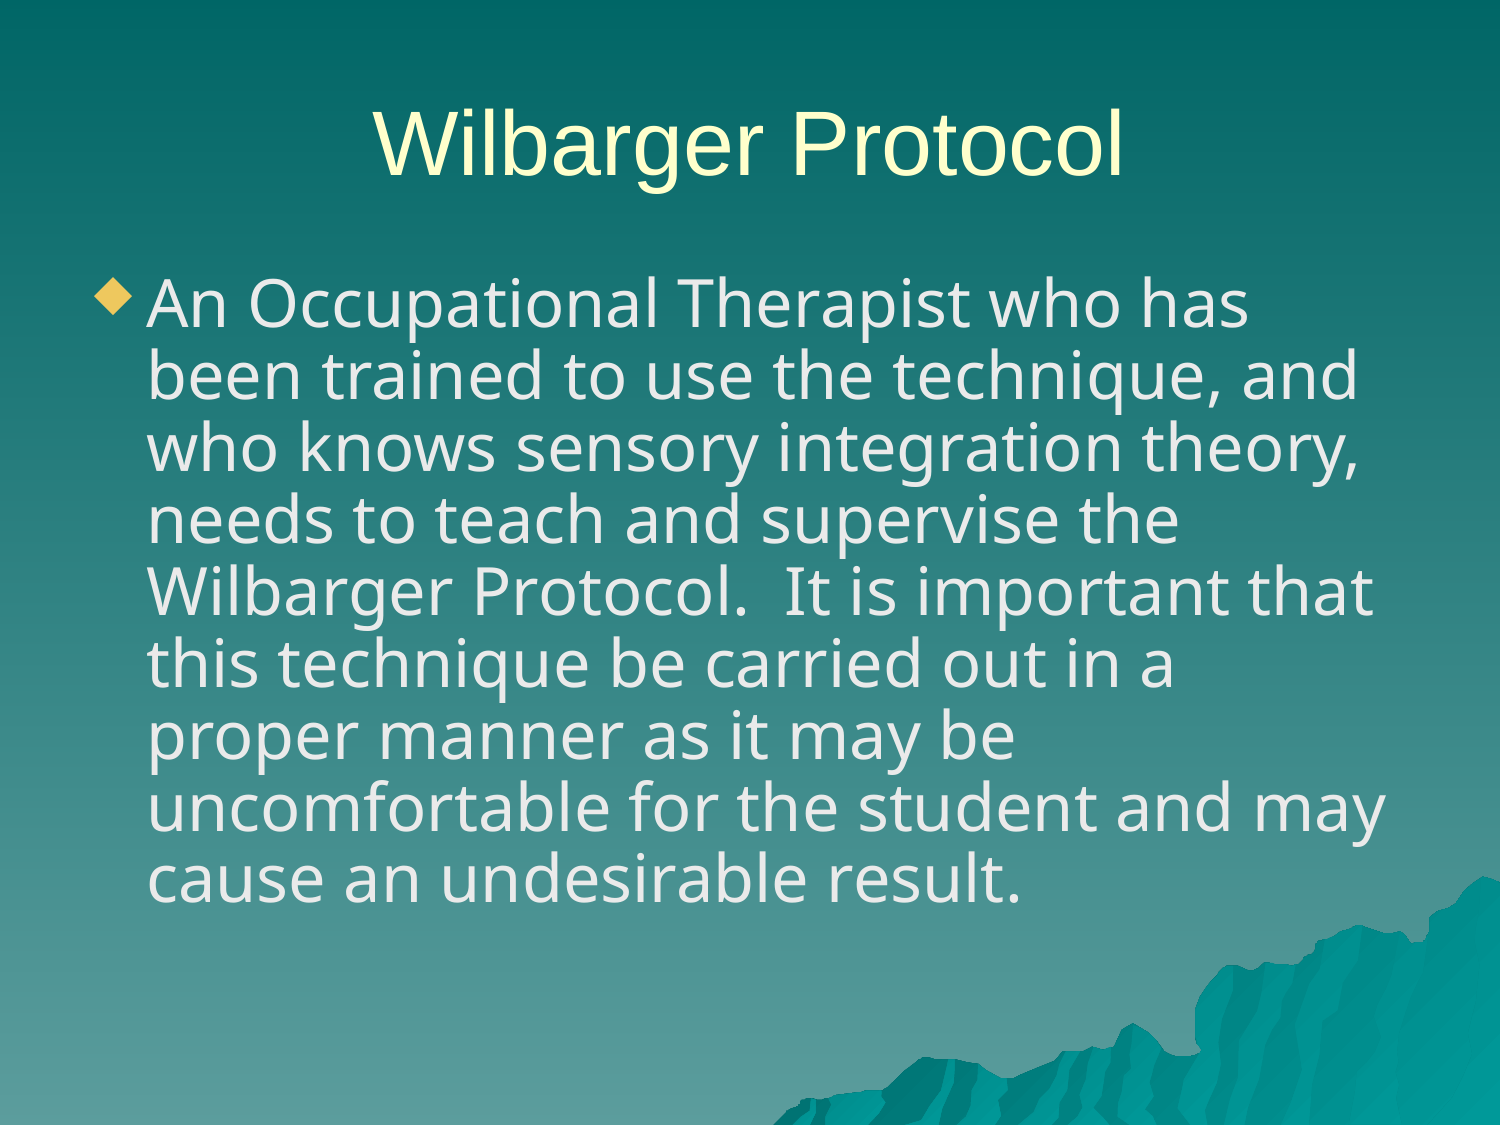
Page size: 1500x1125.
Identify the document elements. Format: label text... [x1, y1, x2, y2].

list An Occupational Therapist who has been trained to use the technique, and who knows sensory integration theory, needs to teach and supervise the Wilbarger Protocol. It is important that this technique be carried out in a proper manner as it may be uncomfortable for the student and may cause an undesirable result. [74, 262, 1426, 1006]
title Wilbarger Protocol [74, 45, 1426, 233]
